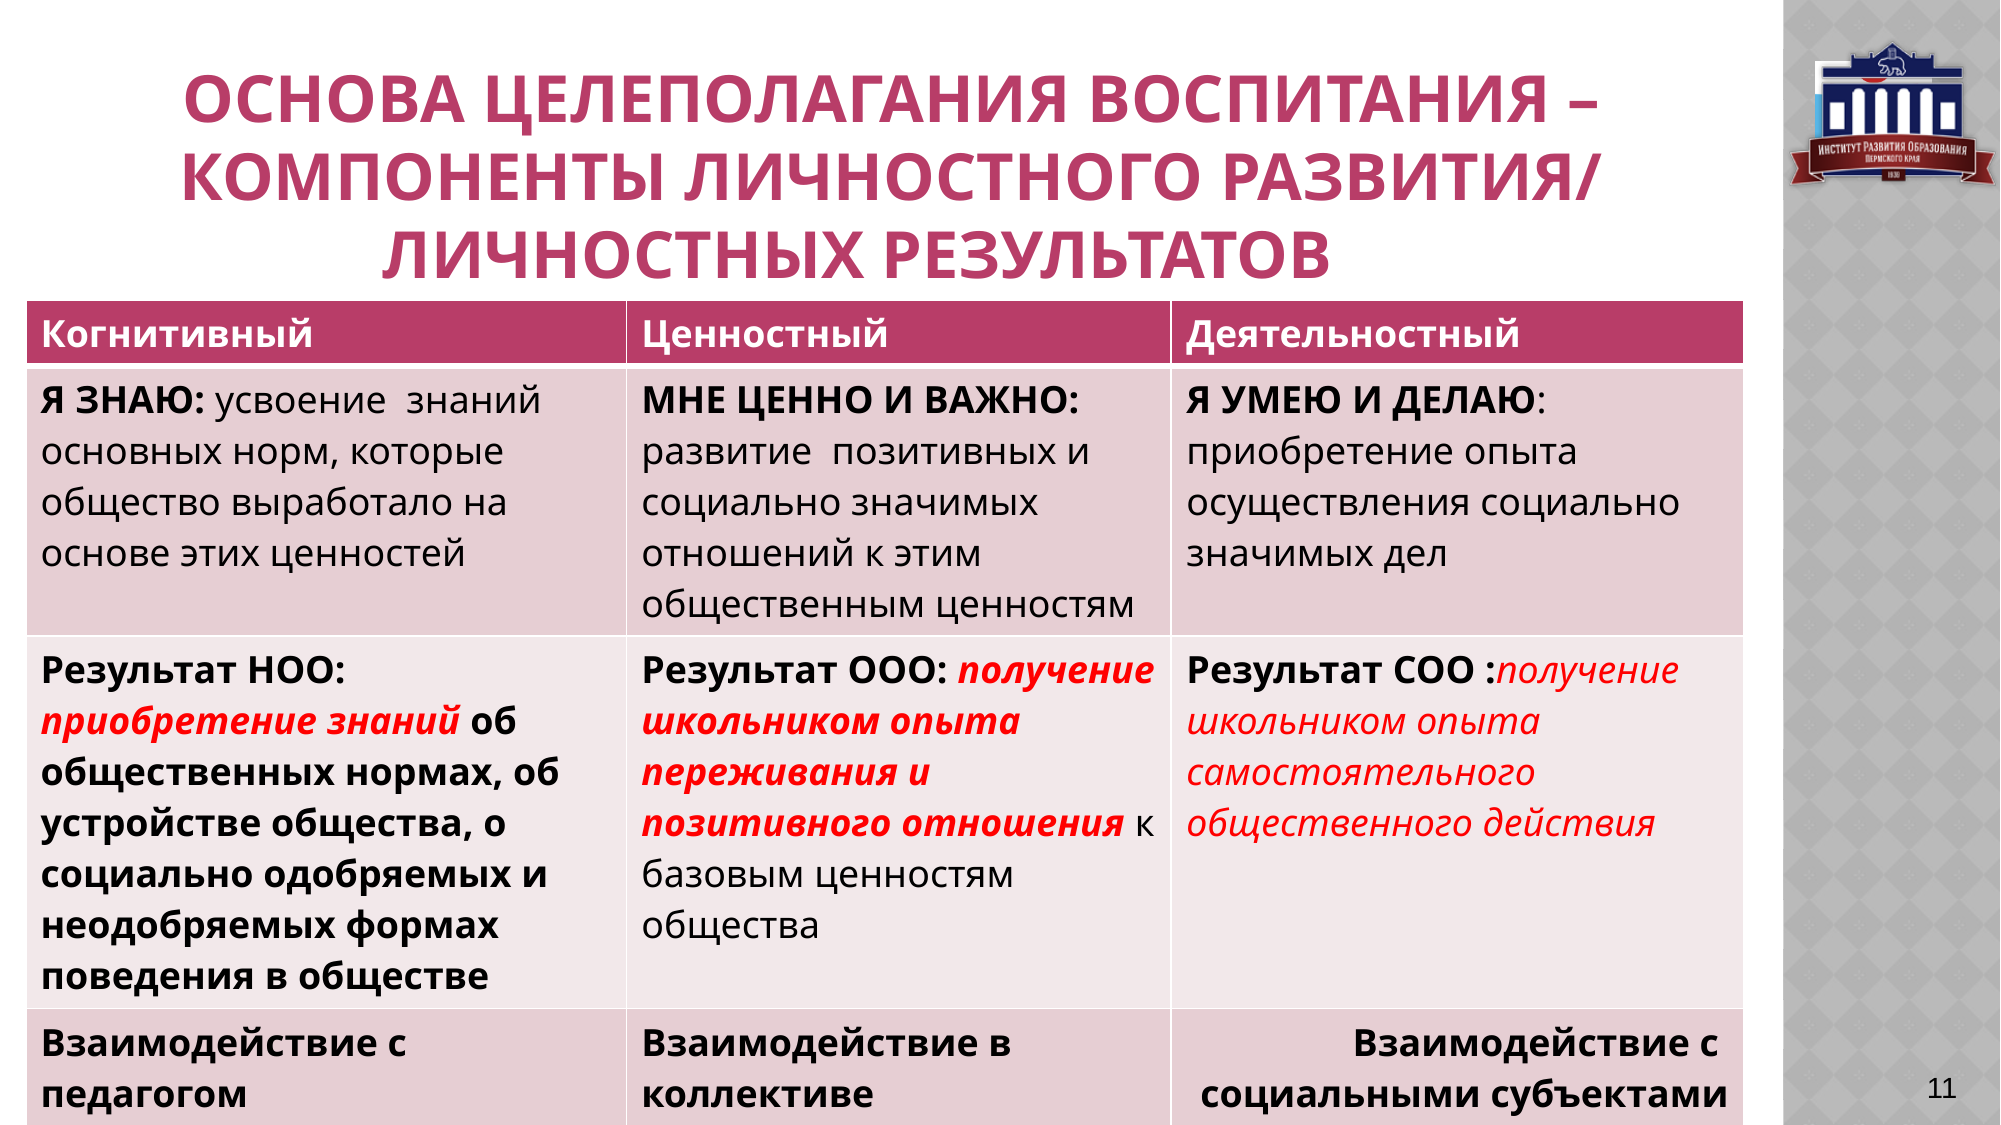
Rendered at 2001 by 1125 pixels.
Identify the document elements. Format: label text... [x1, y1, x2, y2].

picture [1784, 35, 2000, 192]
table_cell Я ЗНАЮ: усвоение знаний основных норм, которые общество выработало на основе этих ценностей [27, 369, 626, 635]
table_cell Результат НОО: приобретение знаний об общественных нормах, об устройстве общества, о социально одобряемых и неодобряемых формах поведения в обществе [27, 637, 626, 1008]
table_cell Взаимодействие с социальными субъектами [1172, 1009, 1743, 1125]
table_header Ценностный [627, 301, 1170, 363]
table_header Когнитивный [27, 301, 626, 363]
table_cell МНЕ ЦЕННО И ВАЖНО: развитие позитивных и социально значимых отношений к этим общественным ценностям [627, 369, 1170, 635]
table_cell Результат ООО: получение школьником опыта переживания и позитивного отношения к базовым ценностям общества [627, 637, 1170, 1008]
title Основа Целеполагания воспитания – компоненты личностного развития/ личностных результатов [99, 52, 1684, 292]
table_header Деятельностный [1172, 301, 1743, 363]
table_cell Я УМЕЮ И ДЕЛАЮ: приобретение опыта осуществления социально значимых дел [1172, 369, 1743, 635]
table_cell Взаимодействие с педагогом [27, 1009, 626, 1125]
table_cell Взаимодействие в коллективе [627, 1009, 1170, 1125]
table_cell Результат СОО :получение школьником опыта самостоятельного общественного действия [1172, 637, 1743, 1008]
